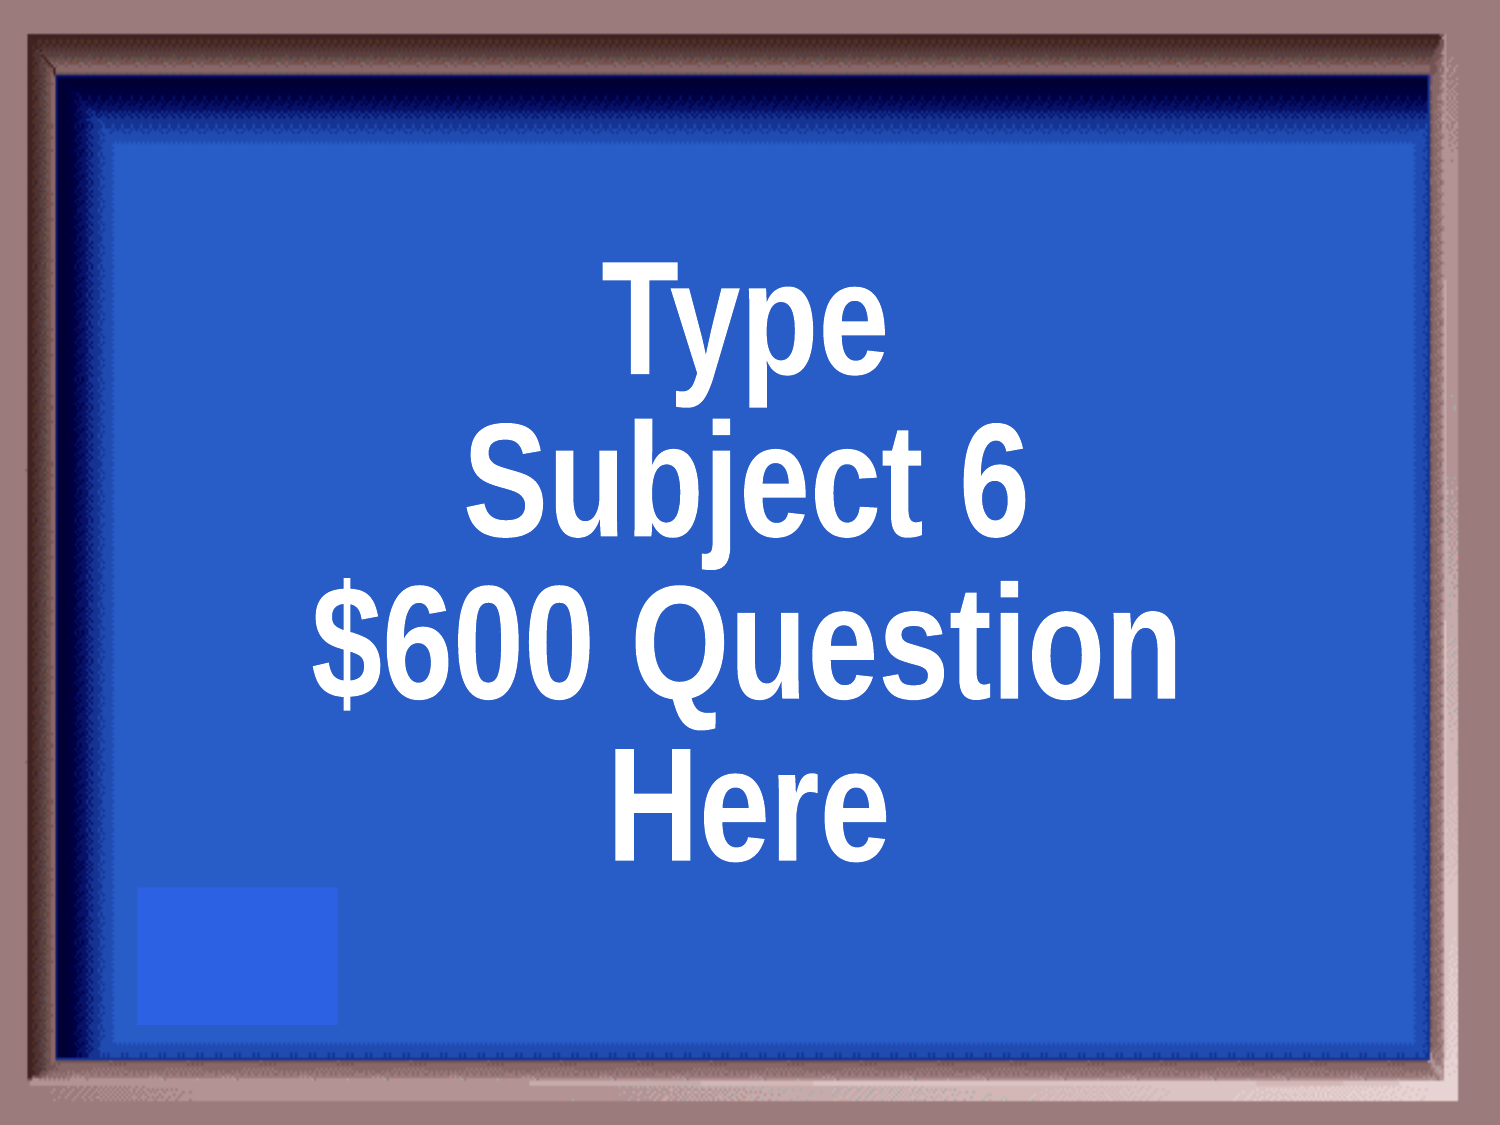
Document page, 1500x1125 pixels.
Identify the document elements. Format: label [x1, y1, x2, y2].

picture [0, 0, 1500, 1125]
text_box [137, 887, 338, 1025]
